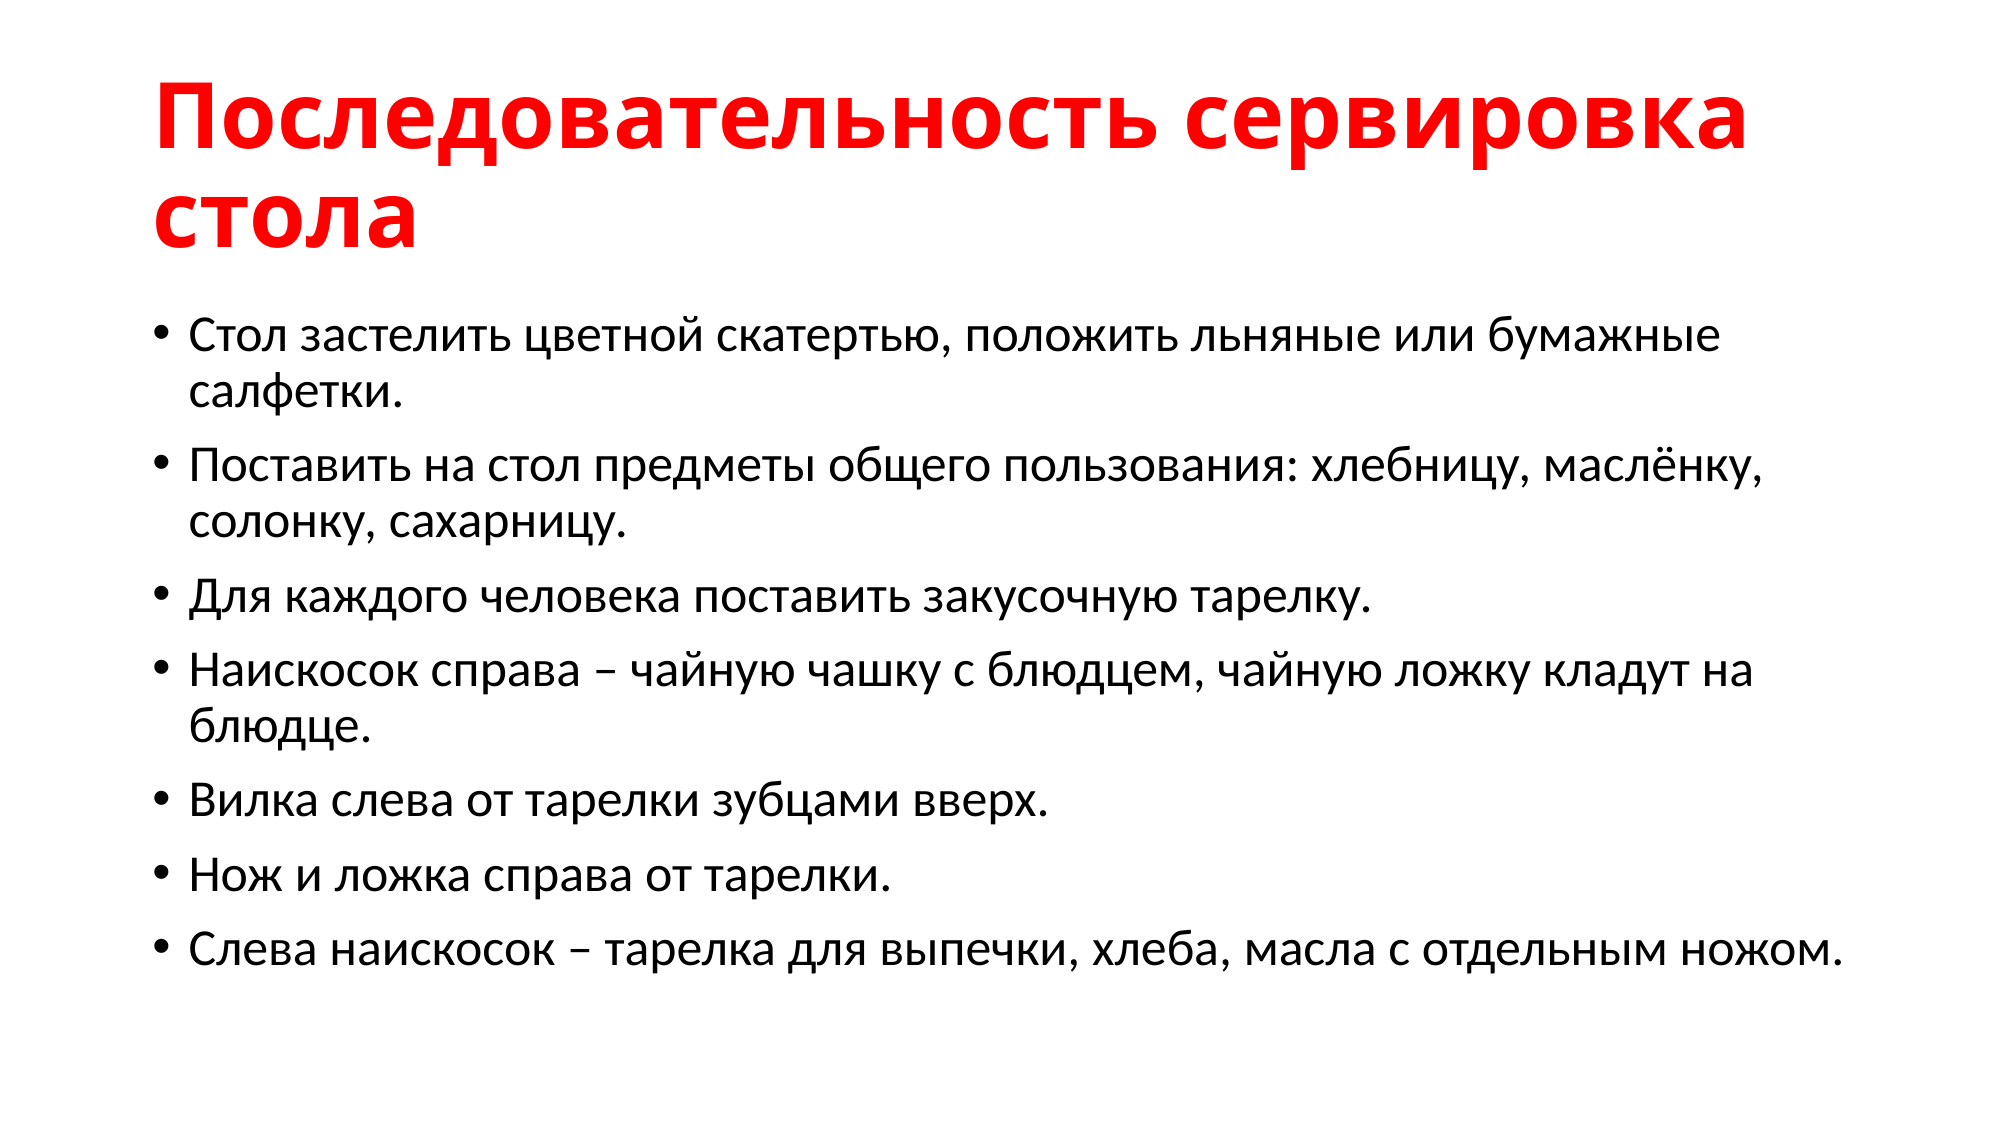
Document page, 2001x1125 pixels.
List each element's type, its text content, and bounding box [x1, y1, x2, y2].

list Стол застелить цветной скатертью, положить льняные или бумажные салфетки. Поставить на стол предметы общего пользования: хлебницу, маслёнку, солонку, сахарницу. Для каждого человека поставить закусочную тарелку. Наискосок справа – чайную чашку с блюдцем, чайную ложку кладут на блюдце. Вилка слева от тарелки зубцами вверх. Нож и ложка справа от тарелки. Слева наискосок – тарелка для выпечки, хлеба, масла с отдельным ножом. [137, 299, 1863, 1014]
title Последовательность сервировка стола [137, 59, 1863, 278]
